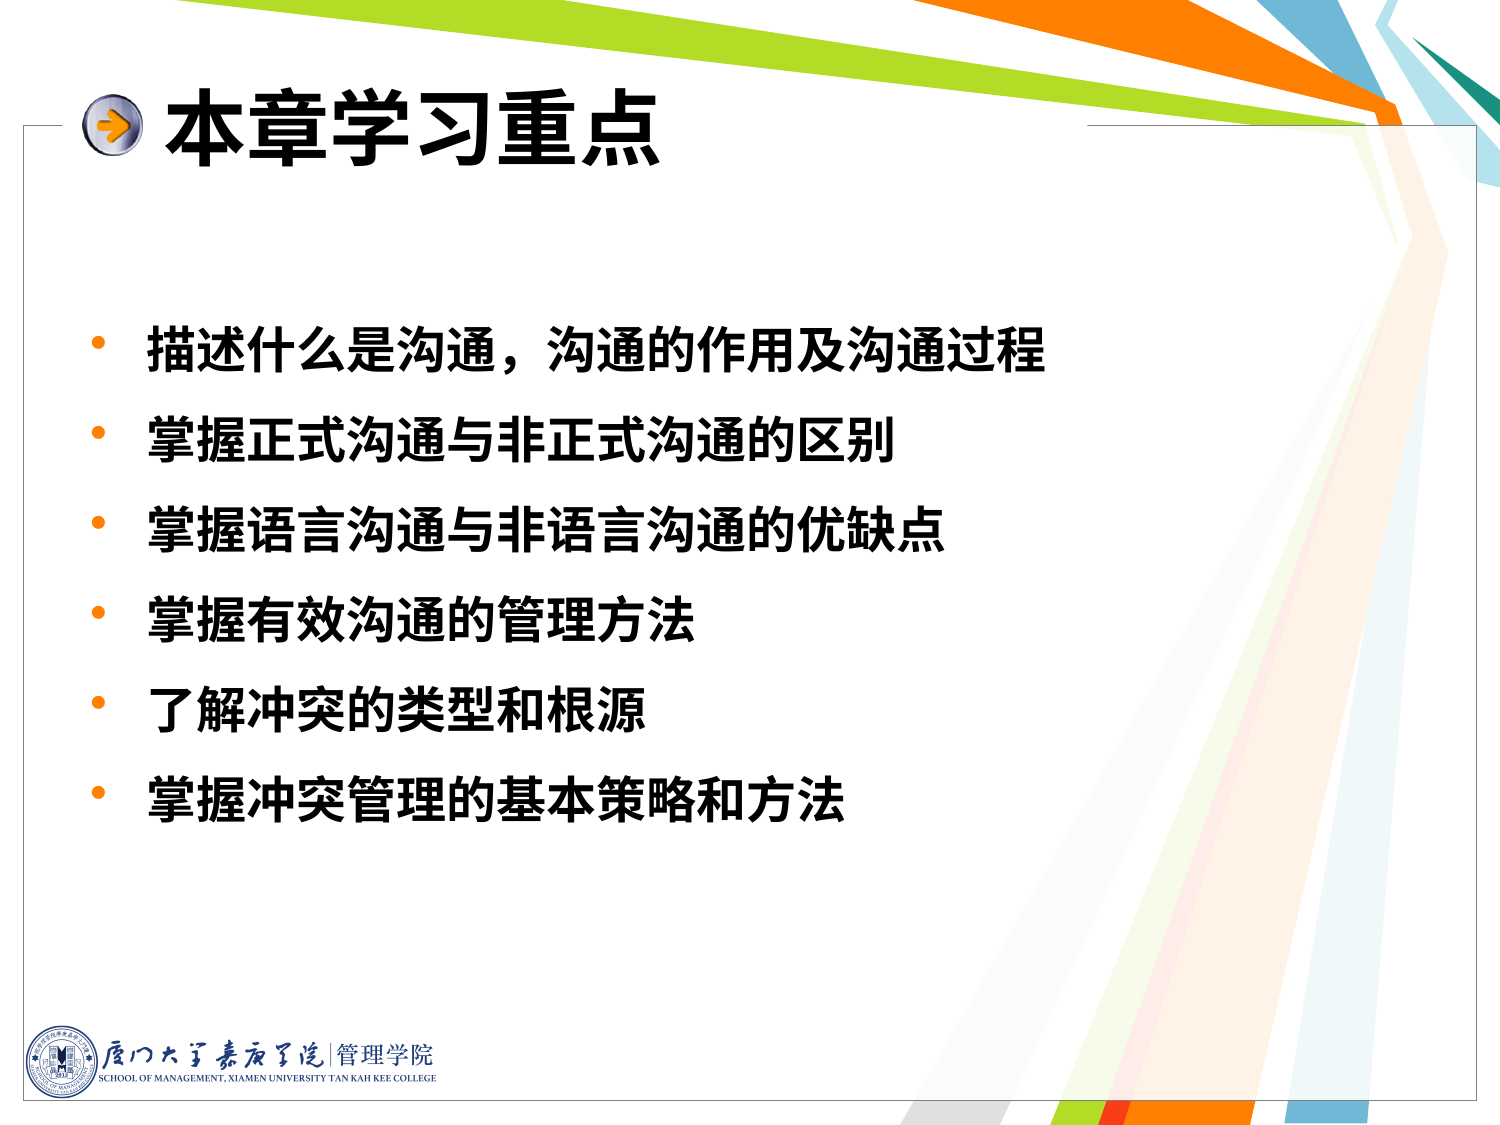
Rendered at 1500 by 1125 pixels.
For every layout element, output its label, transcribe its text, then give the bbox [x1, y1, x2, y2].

title 本章学习重点 [148, 32, 1182, 220]
picture [24, 1024, 438, 1100]
picture [82, 94, 143, 156]
list 描述什么是沟通，沟通的作用及沟通过程 掌握正式沟通与非正式沟通的区别 掌握语言沟通与非语言沟通的优缺点 掌握有效沟通的管理方法 了解冲突的类型和根源 掌握冲突管理的基本策略和方法 [75, 281, 1425, 796]
